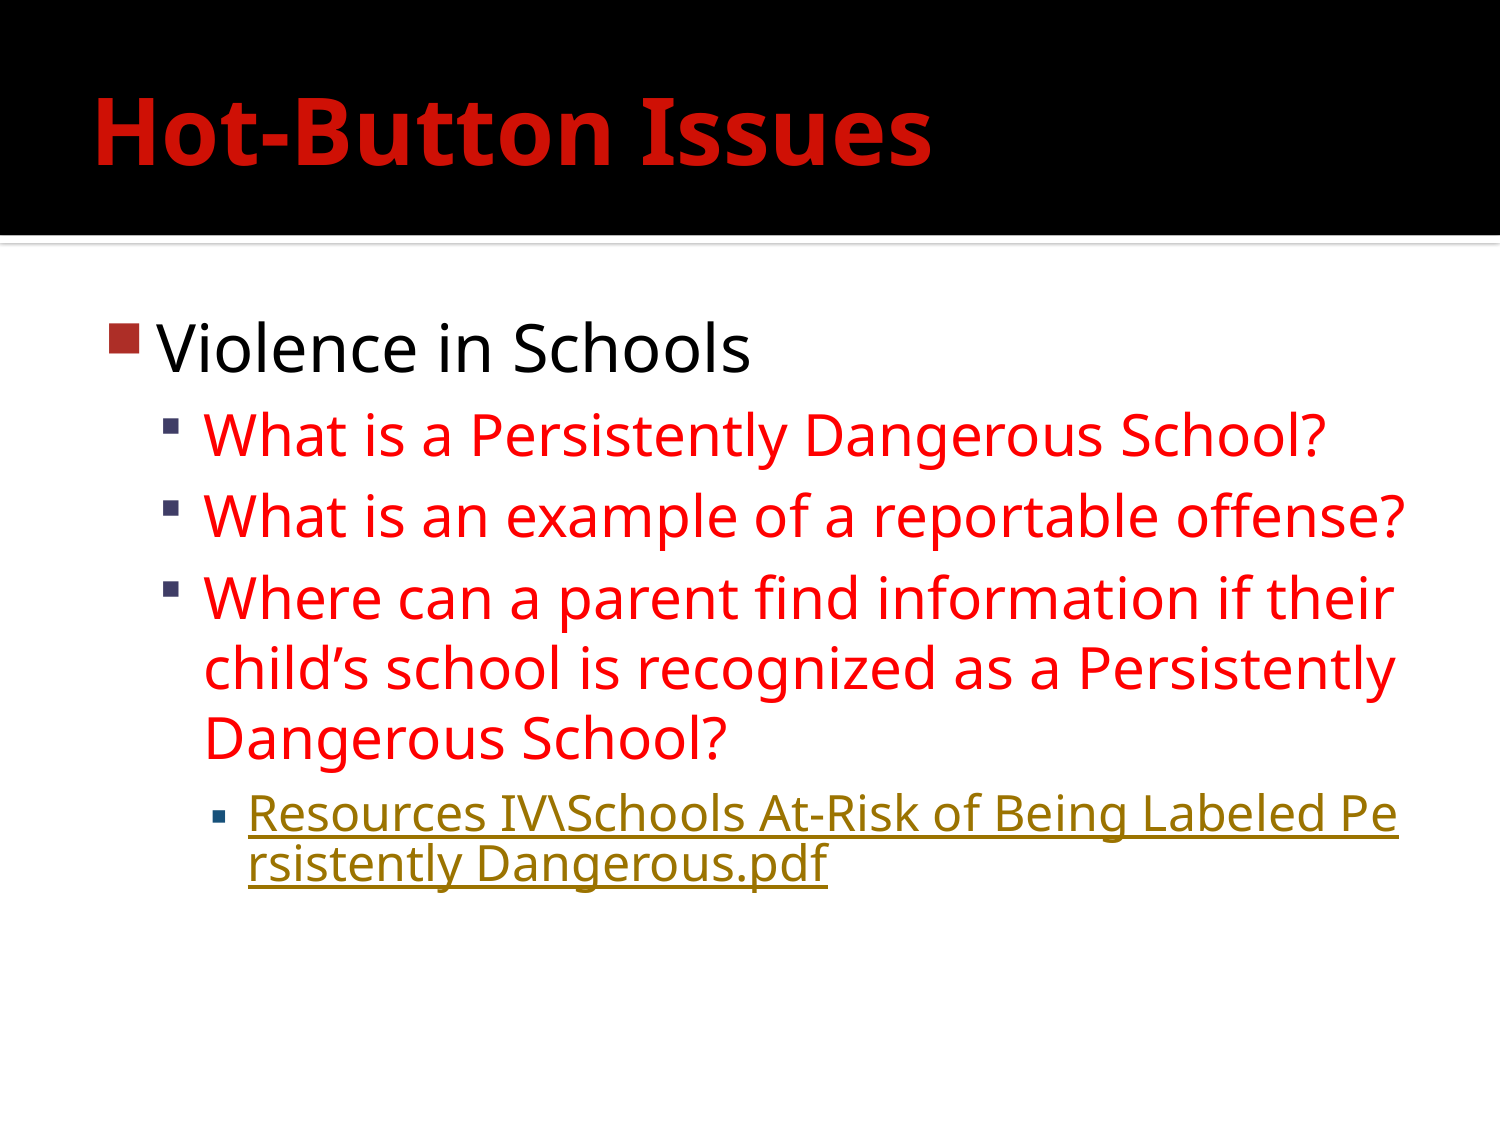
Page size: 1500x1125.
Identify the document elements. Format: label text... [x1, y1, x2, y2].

list Violence in Schools What is a Persistently Dangerous School? What is an example of a reportable offense? Where can a parent find information if their child’s school is recognized as a Persistently Dangerous School? Resources IV\Schools At-Risk of Being Labeled Persistently Dangerous.pdf [75, 291, 1425, 1050]
title Hot-Button Issues [75, 25, 1425, 231]
